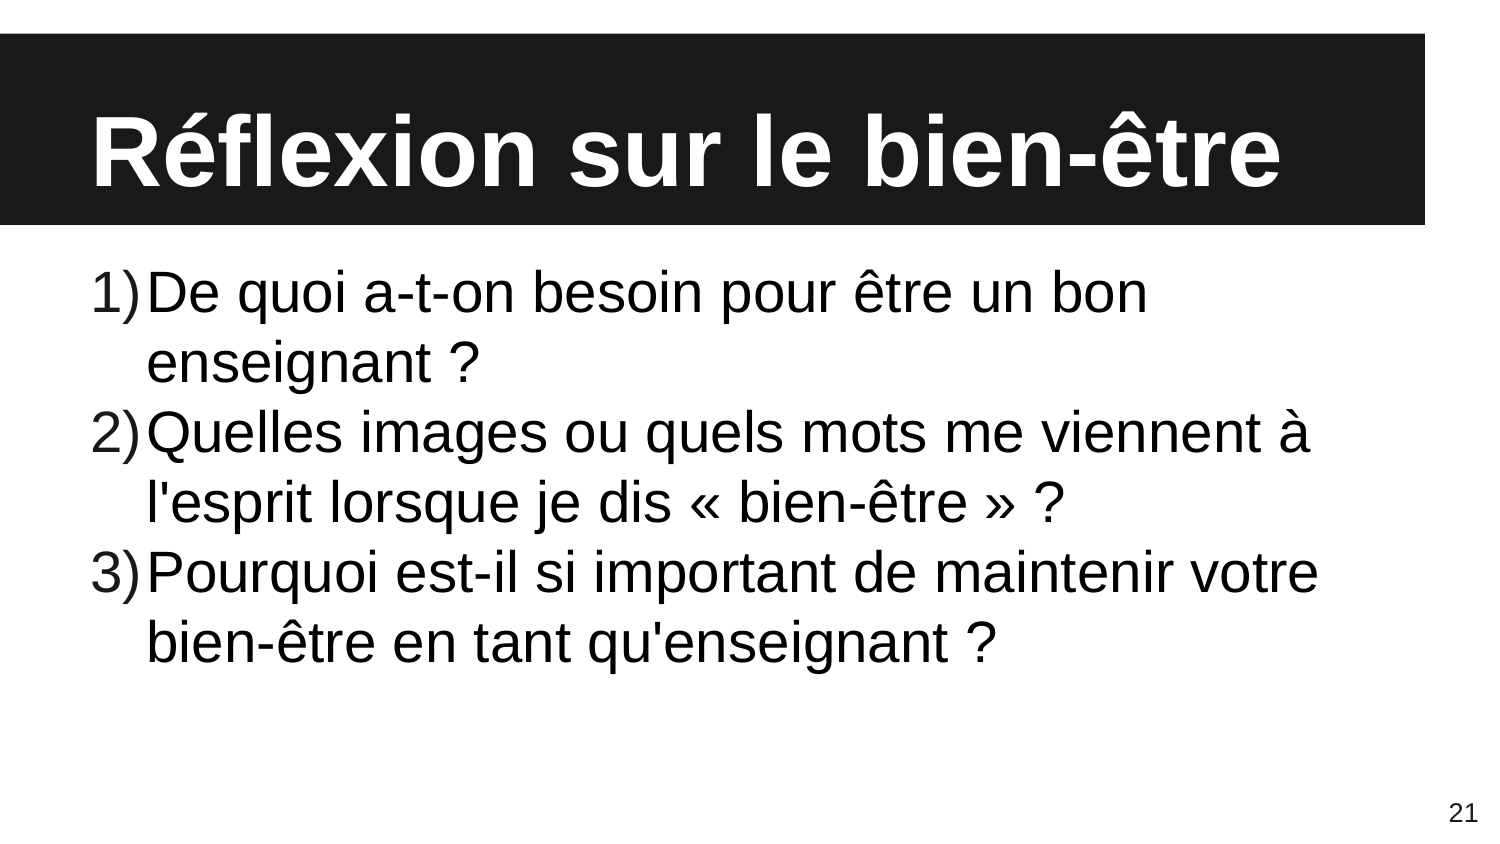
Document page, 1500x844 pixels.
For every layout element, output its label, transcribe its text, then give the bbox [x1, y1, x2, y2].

list De quoi a-t-on besoin pour être un bon enseignant ? Quelles images ou quels mots me viennent à l'esprit lorsque je dis « bien-être » ? Pourquoi est-il si important de maintenir votre bien-être en tant qu'enseignant ? [75, 239, 1425, 808]
slide_number 21 [1403, 779, 1494, 844]
title Réflexion sur le bien-être [75, 33, 1425, 221]
